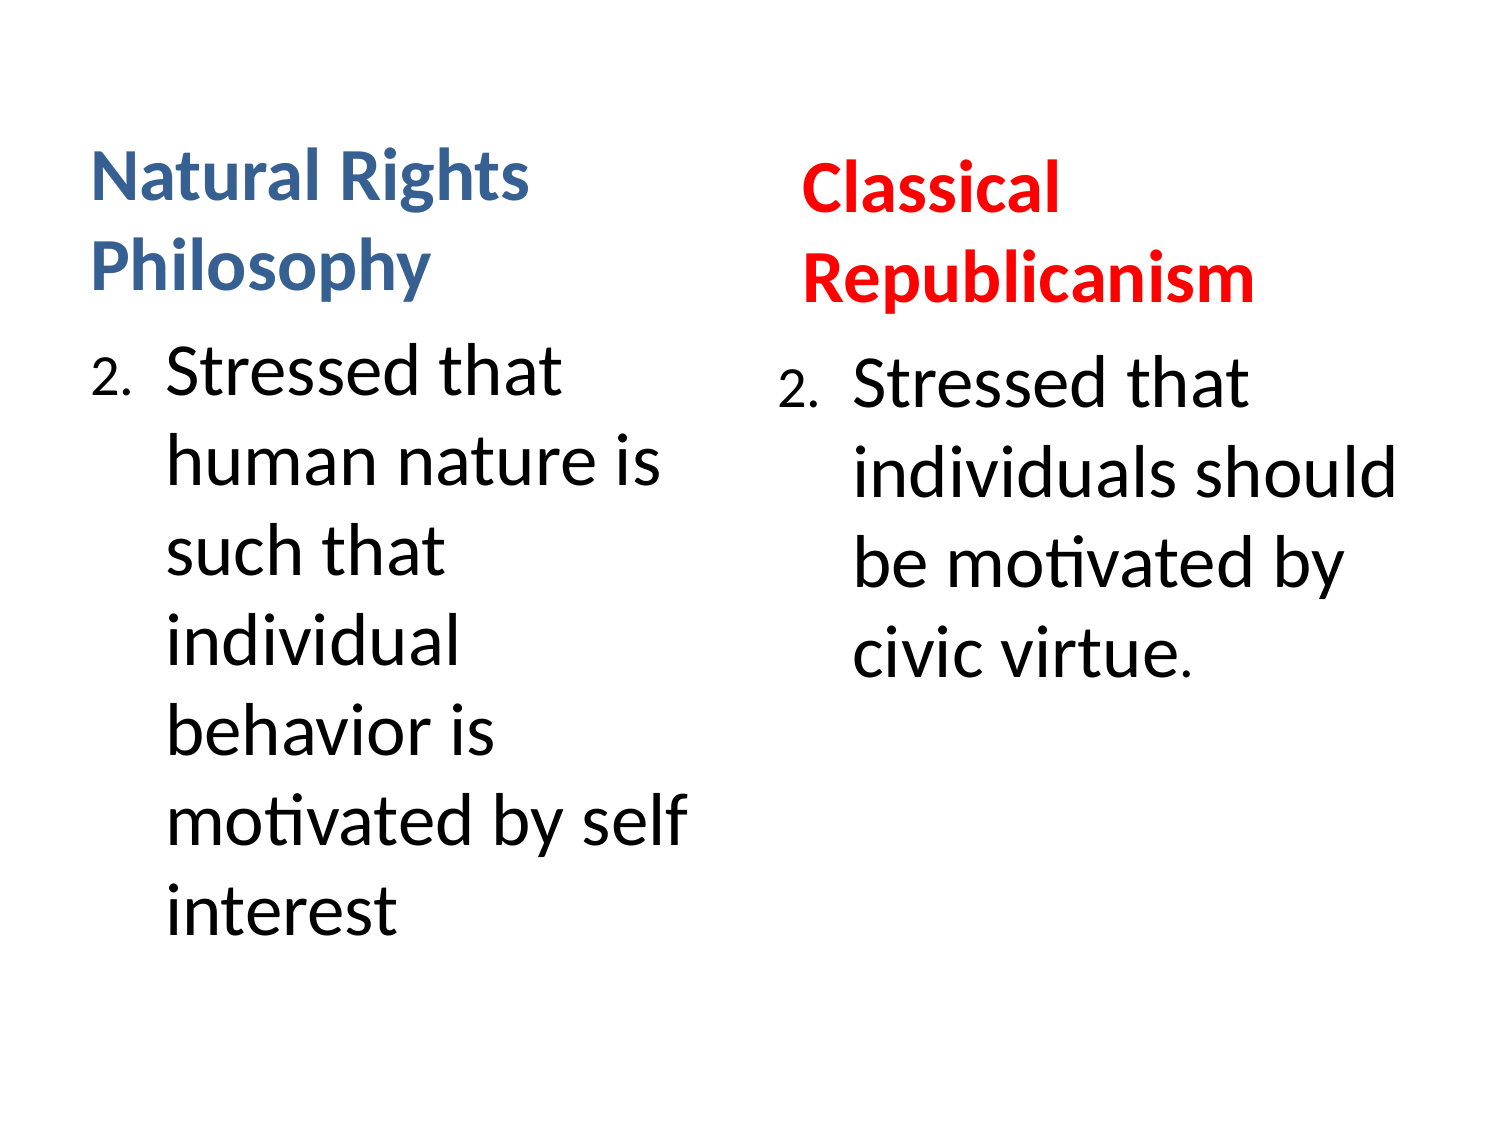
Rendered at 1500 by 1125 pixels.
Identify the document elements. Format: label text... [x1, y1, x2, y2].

list 2. Stressed that individuals should be motivated by civic virtue. [761, 324, 1425, 1063]
list Classical Republicanism [787, 112, 1425, 324]
list 2. Stressed that human nature is such that individual behavior is motivated by self interest [75, 312, 738, 1005]
list Natural Rights Philosophy [75, 99, 738, 312]
